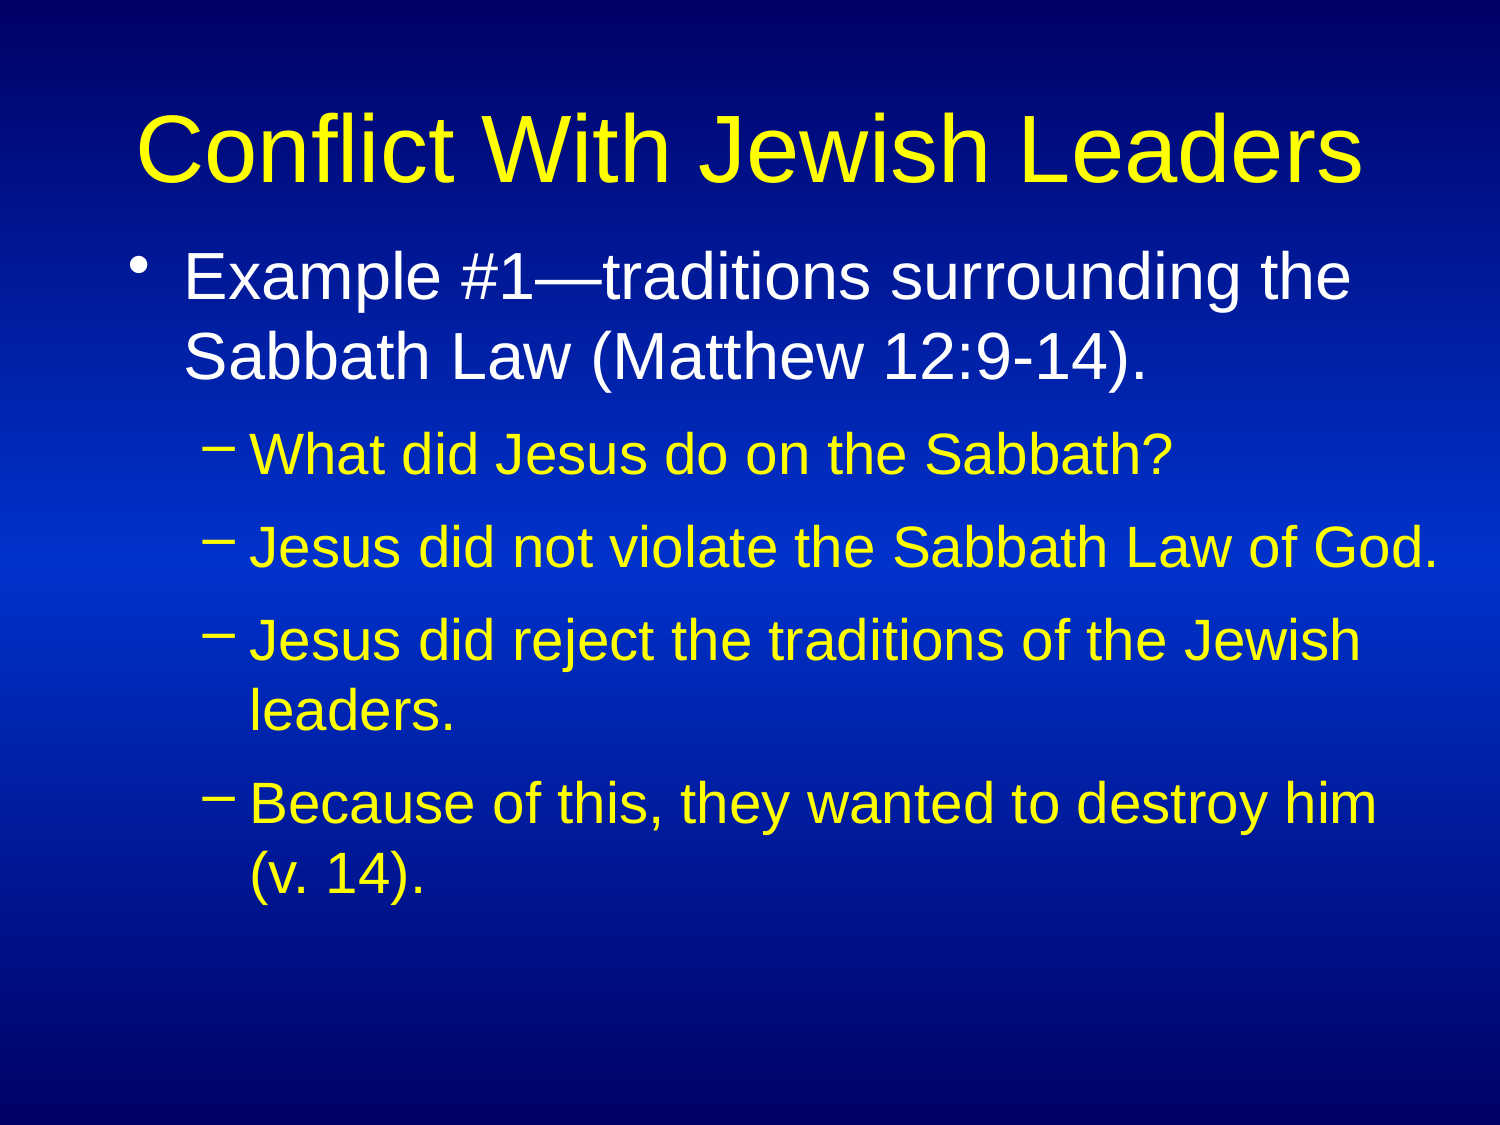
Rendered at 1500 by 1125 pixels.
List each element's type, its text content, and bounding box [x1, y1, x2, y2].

list Example #1—traditions surrounding the Sabbath Law (Matthew 12:9-14). What did Jesus do on the Sabbath? Jesus did not violate the Sabbath Law of God. Jesus did reject the traditions of the Jewish leaders. Because of this, they wanted to destroy him (v. 14). [112, 224, 1463, 1025]
title Conflict With Jewish Leaders [37, 50, 1463, 238]
